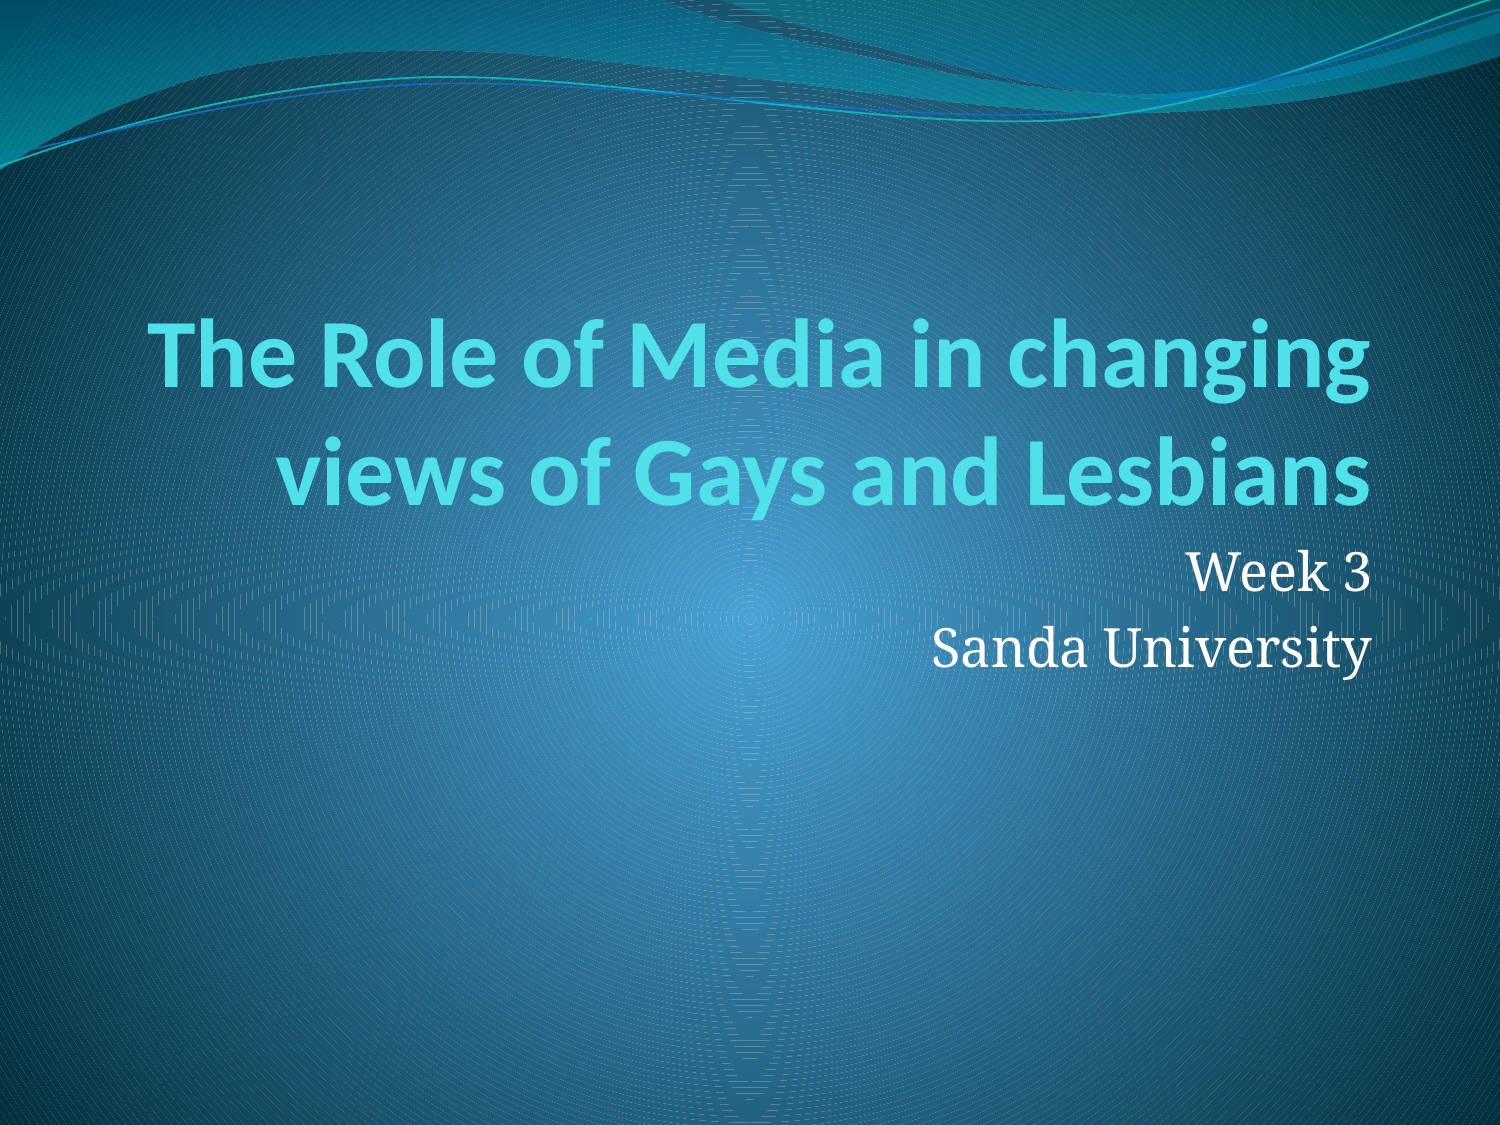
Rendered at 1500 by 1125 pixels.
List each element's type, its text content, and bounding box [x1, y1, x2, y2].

title The Role of Media in changing views of Gays and Lesbians [87, 224, 1376, 526]
subtitle Week 3 Sanda University [87, 529, 1377, 818]
